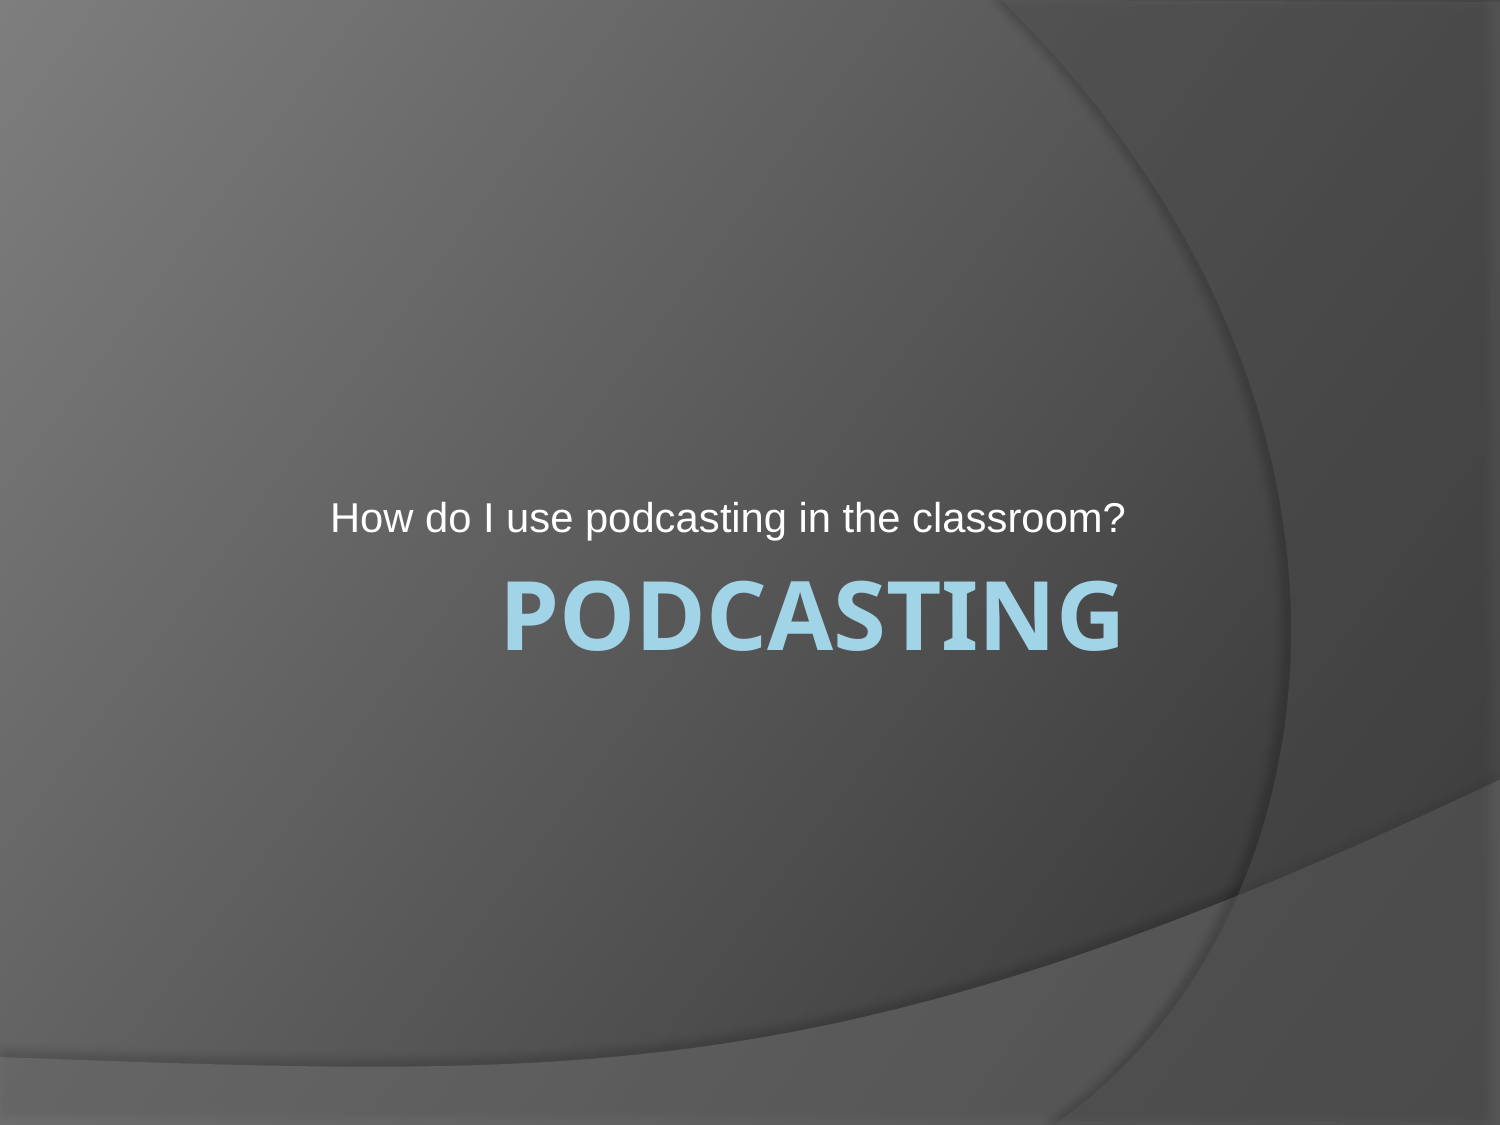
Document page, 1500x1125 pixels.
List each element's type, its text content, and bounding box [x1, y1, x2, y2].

subtitle How do I use podcasting in the classroom? [71, 253, 1134, 541]
title Podcasting [70, 547, 1134, 925]
